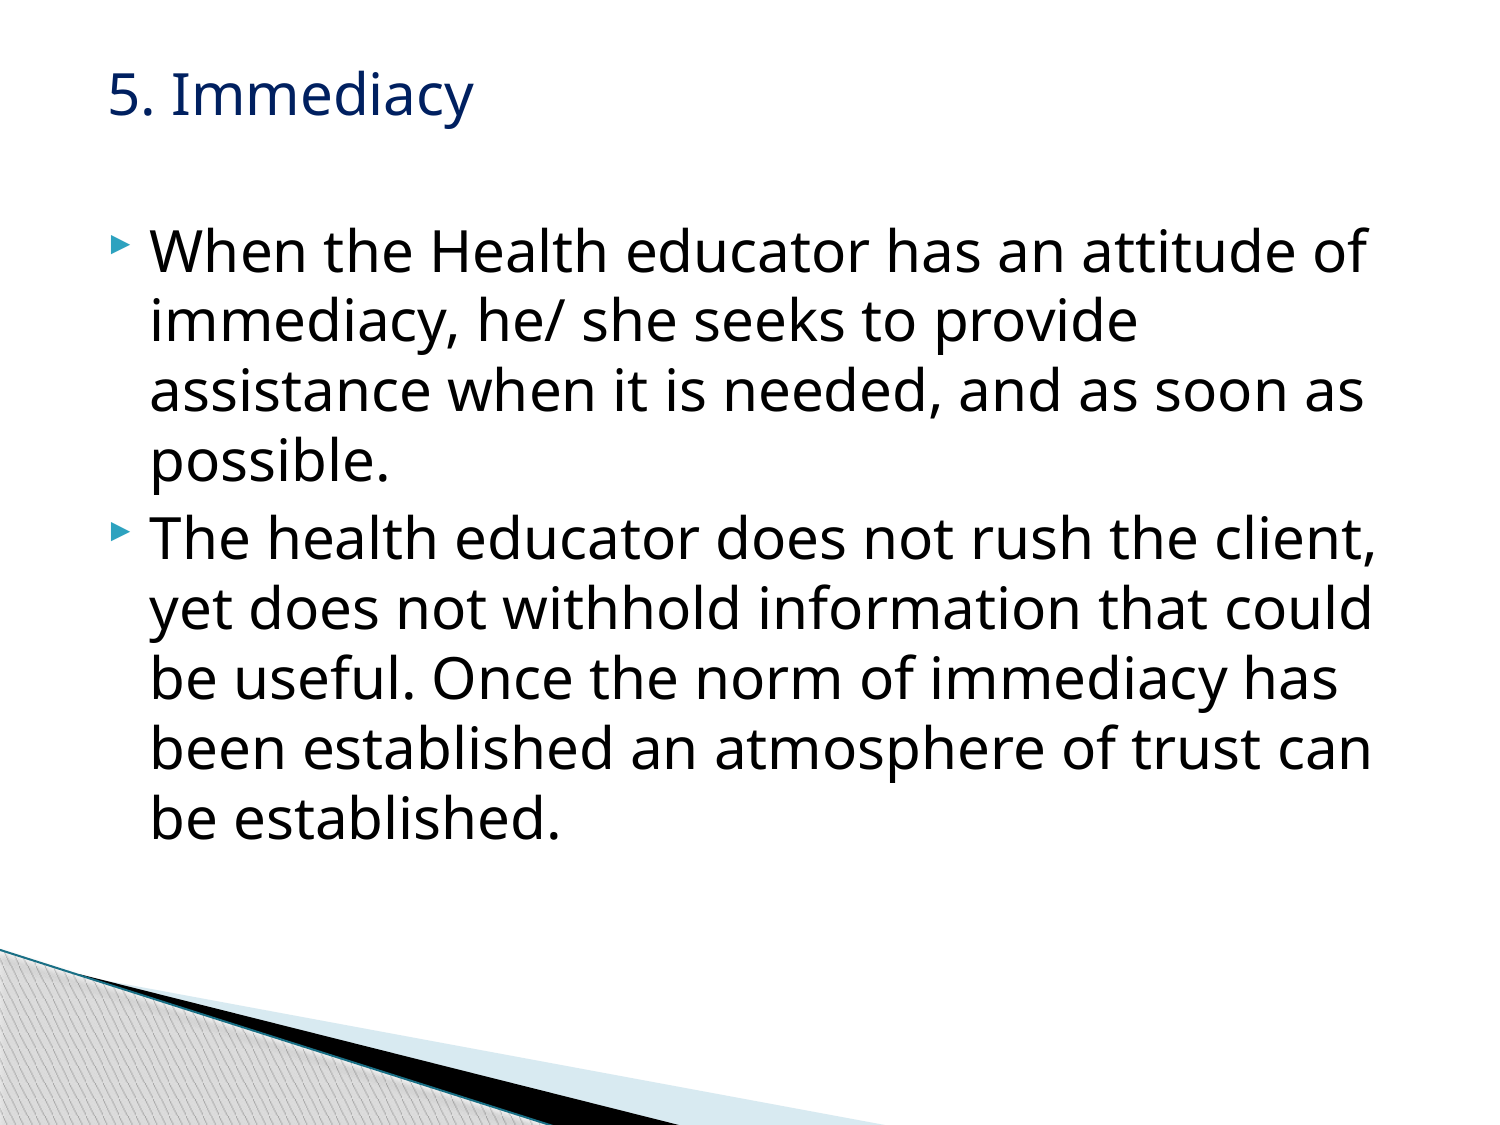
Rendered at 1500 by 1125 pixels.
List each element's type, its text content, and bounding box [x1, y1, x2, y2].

list 5. Immediacy When the Health educator has an attitude of immediacy, he/ she seeks to provide assistance when it is needed, and as soon as possible. The health educator does not rush the client, yet does not withhold information that could be useful. Once the norm of immediacy has been established an atmosphere of trust can be established. [75, 50, 1425, 1063]
